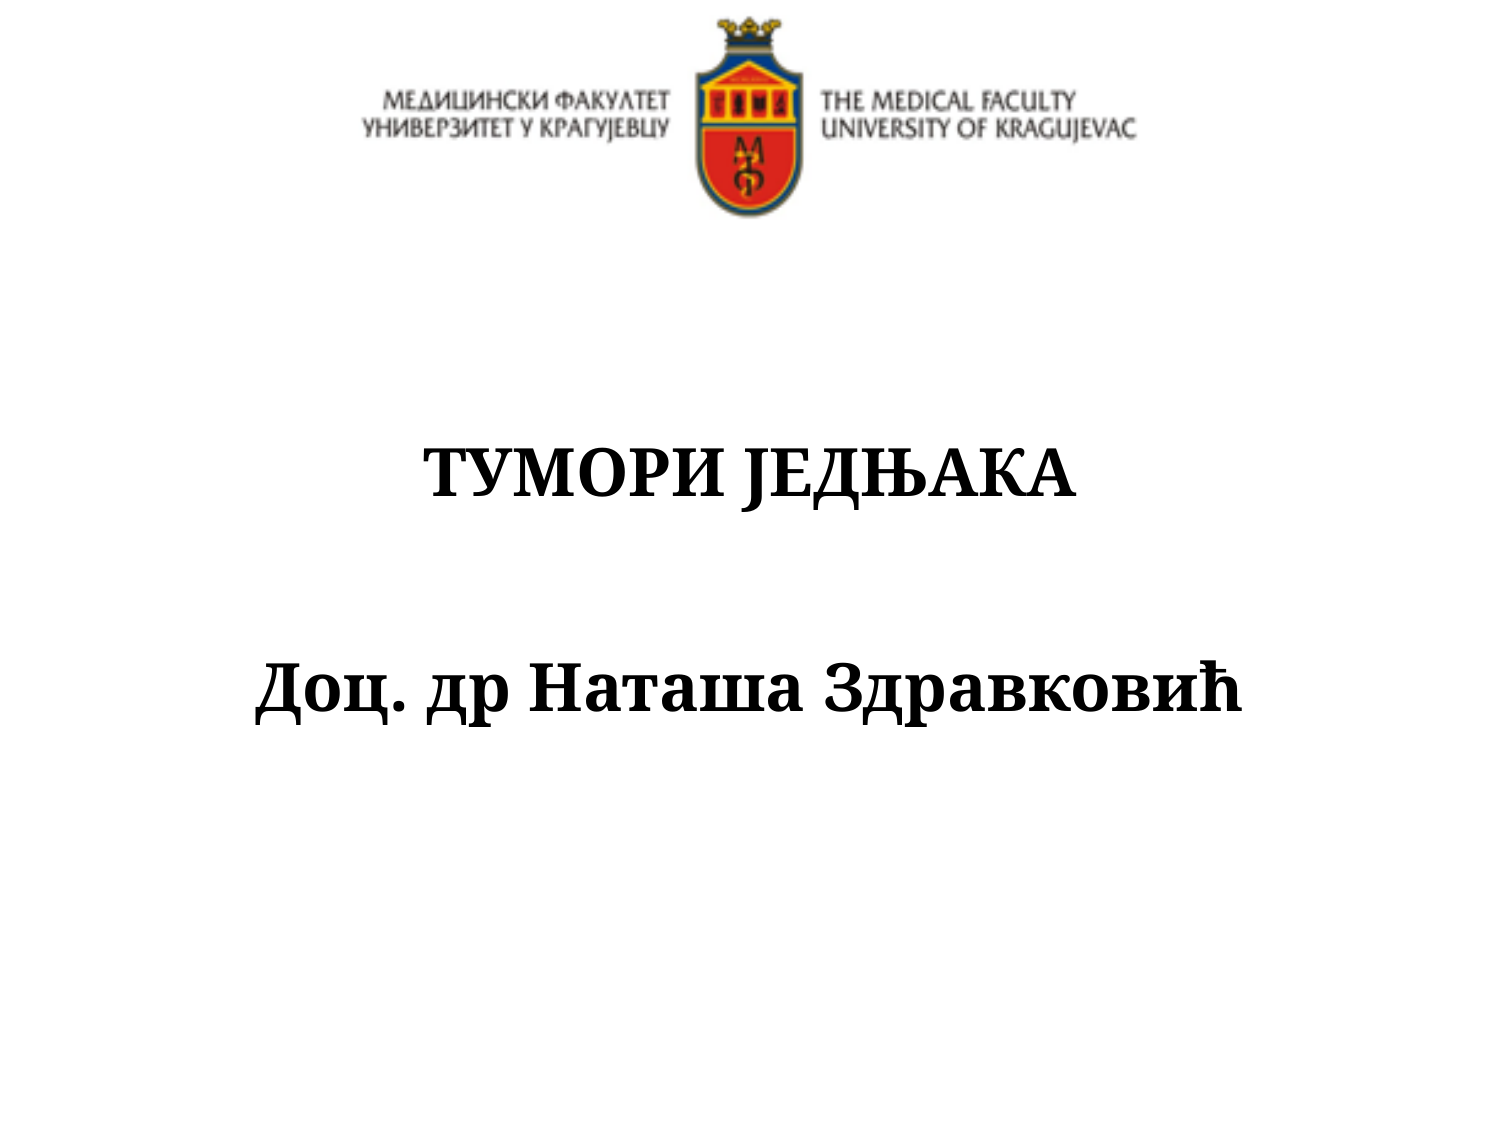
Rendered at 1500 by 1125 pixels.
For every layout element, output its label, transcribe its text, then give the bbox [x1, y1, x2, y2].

title ТУМОРИ ЈЕДЊАКА [112, 349, 1388, 591]
subtitle Доц. др Наташа Здравковић [225, 637, 1275, 925]
picture [210, 12, 1351, 251]
